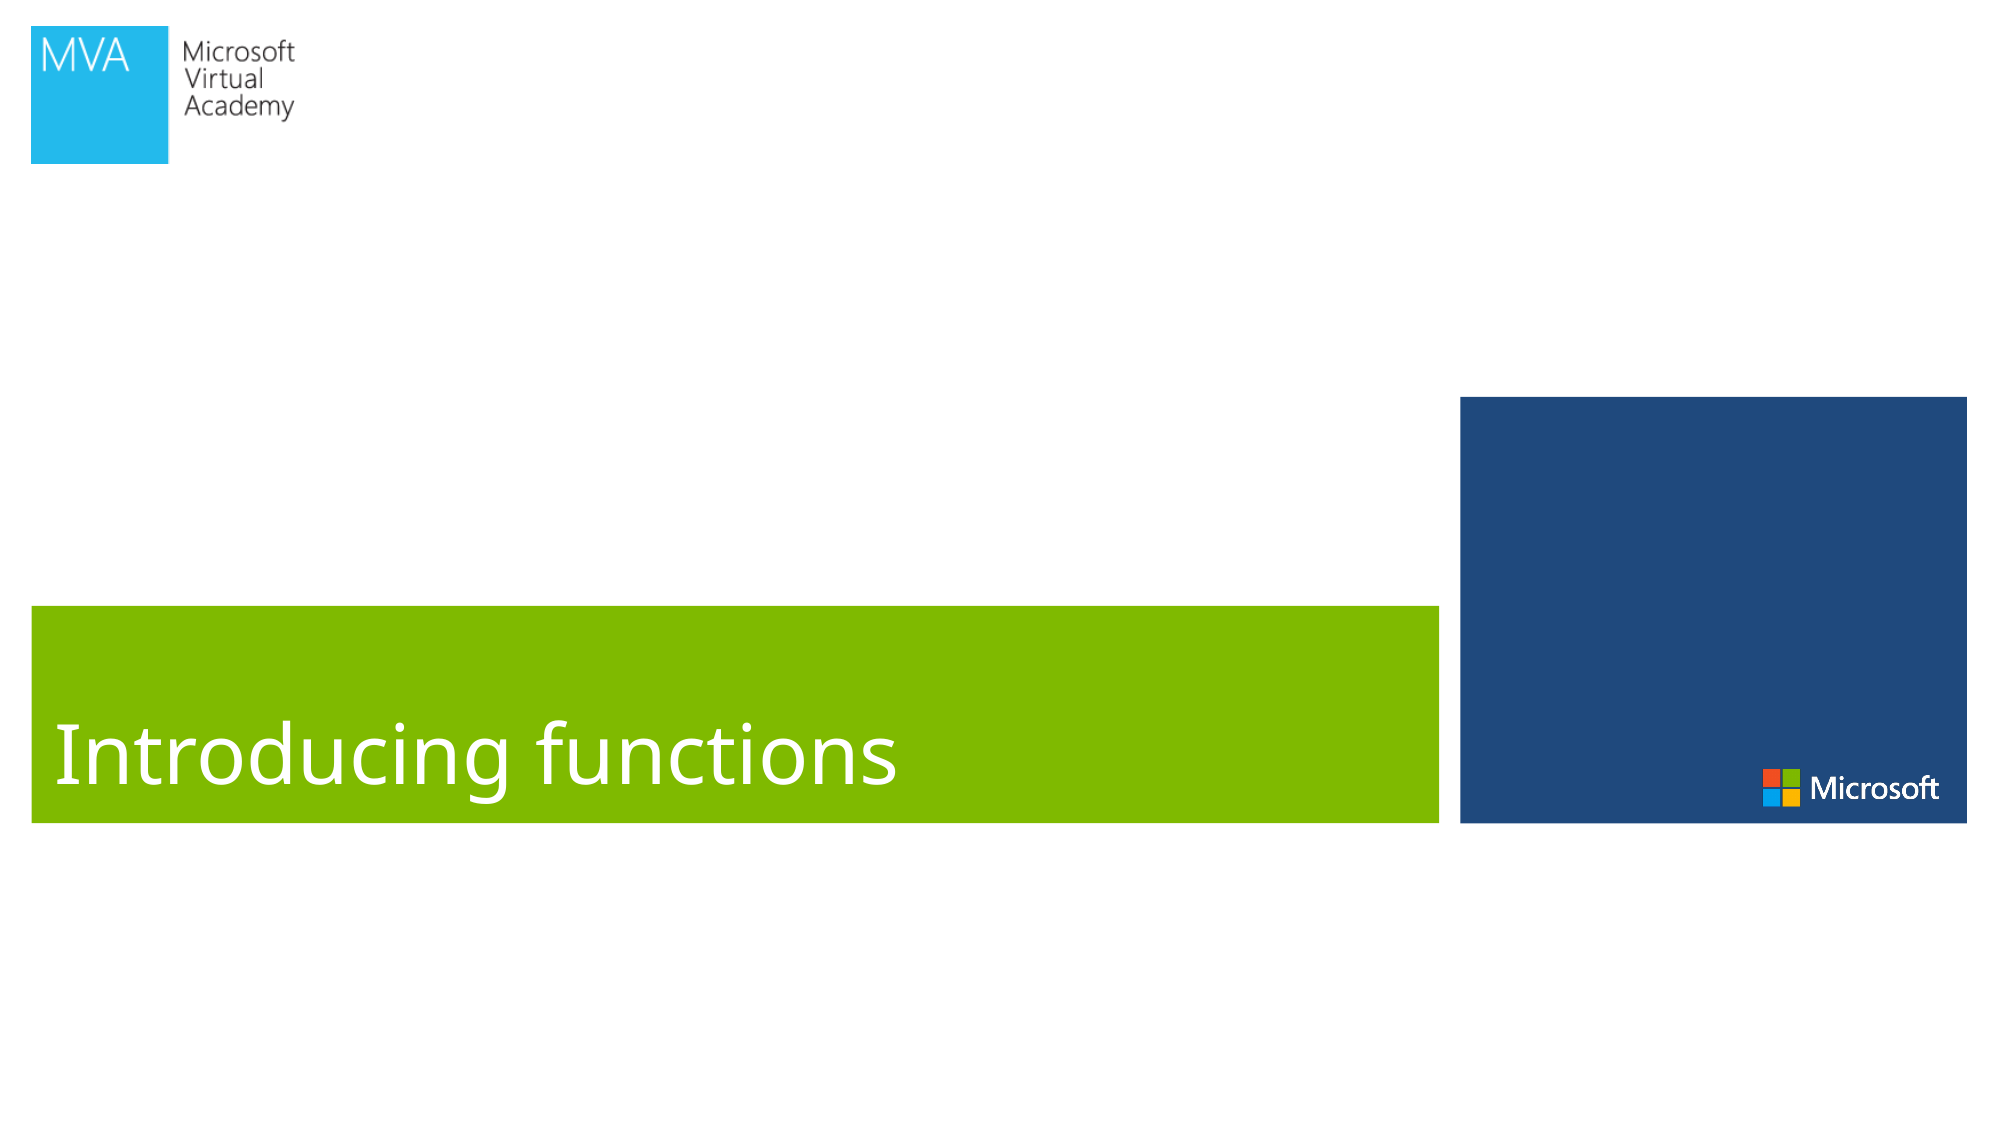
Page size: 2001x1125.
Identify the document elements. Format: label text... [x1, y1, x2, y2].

picture [1760, 759, 1947, 815]
picture [31, 26, 374, 164]
title Introducing functions [31, 605, 1440, 824]
